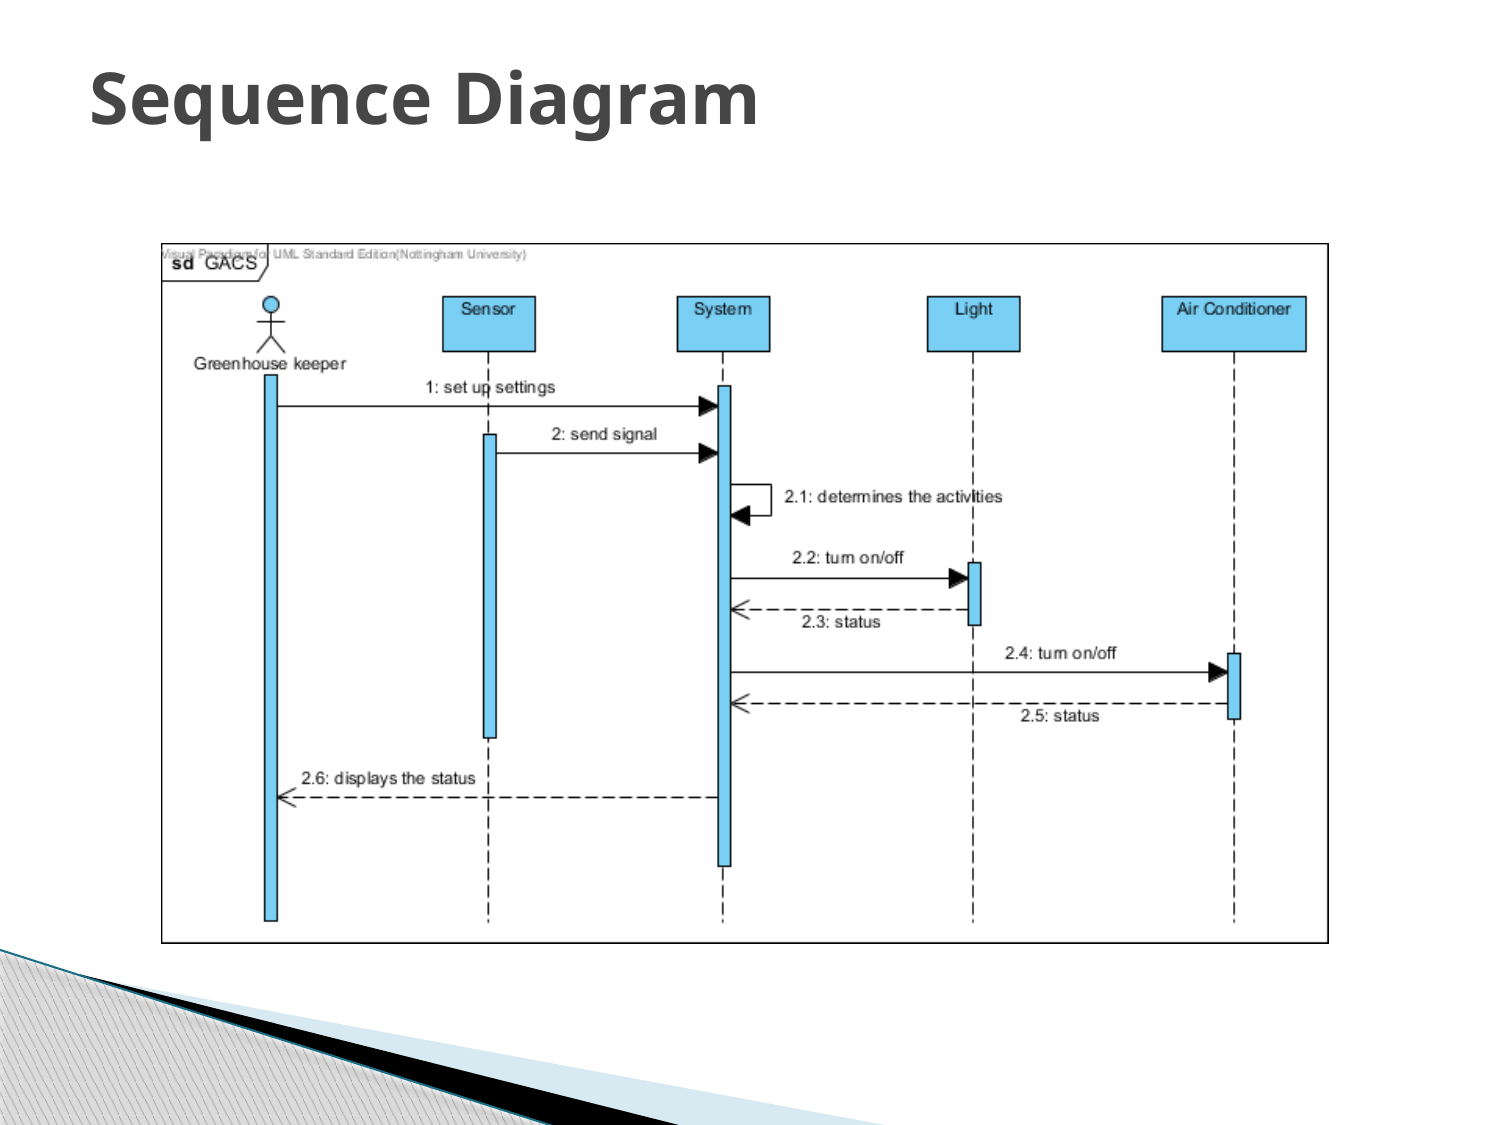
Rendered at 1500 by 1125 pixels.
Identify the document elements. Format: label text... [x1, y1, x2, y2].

title Sequence Diagram [75, 45, 1425, 233]
picture [161, 243, 1330, 944]
